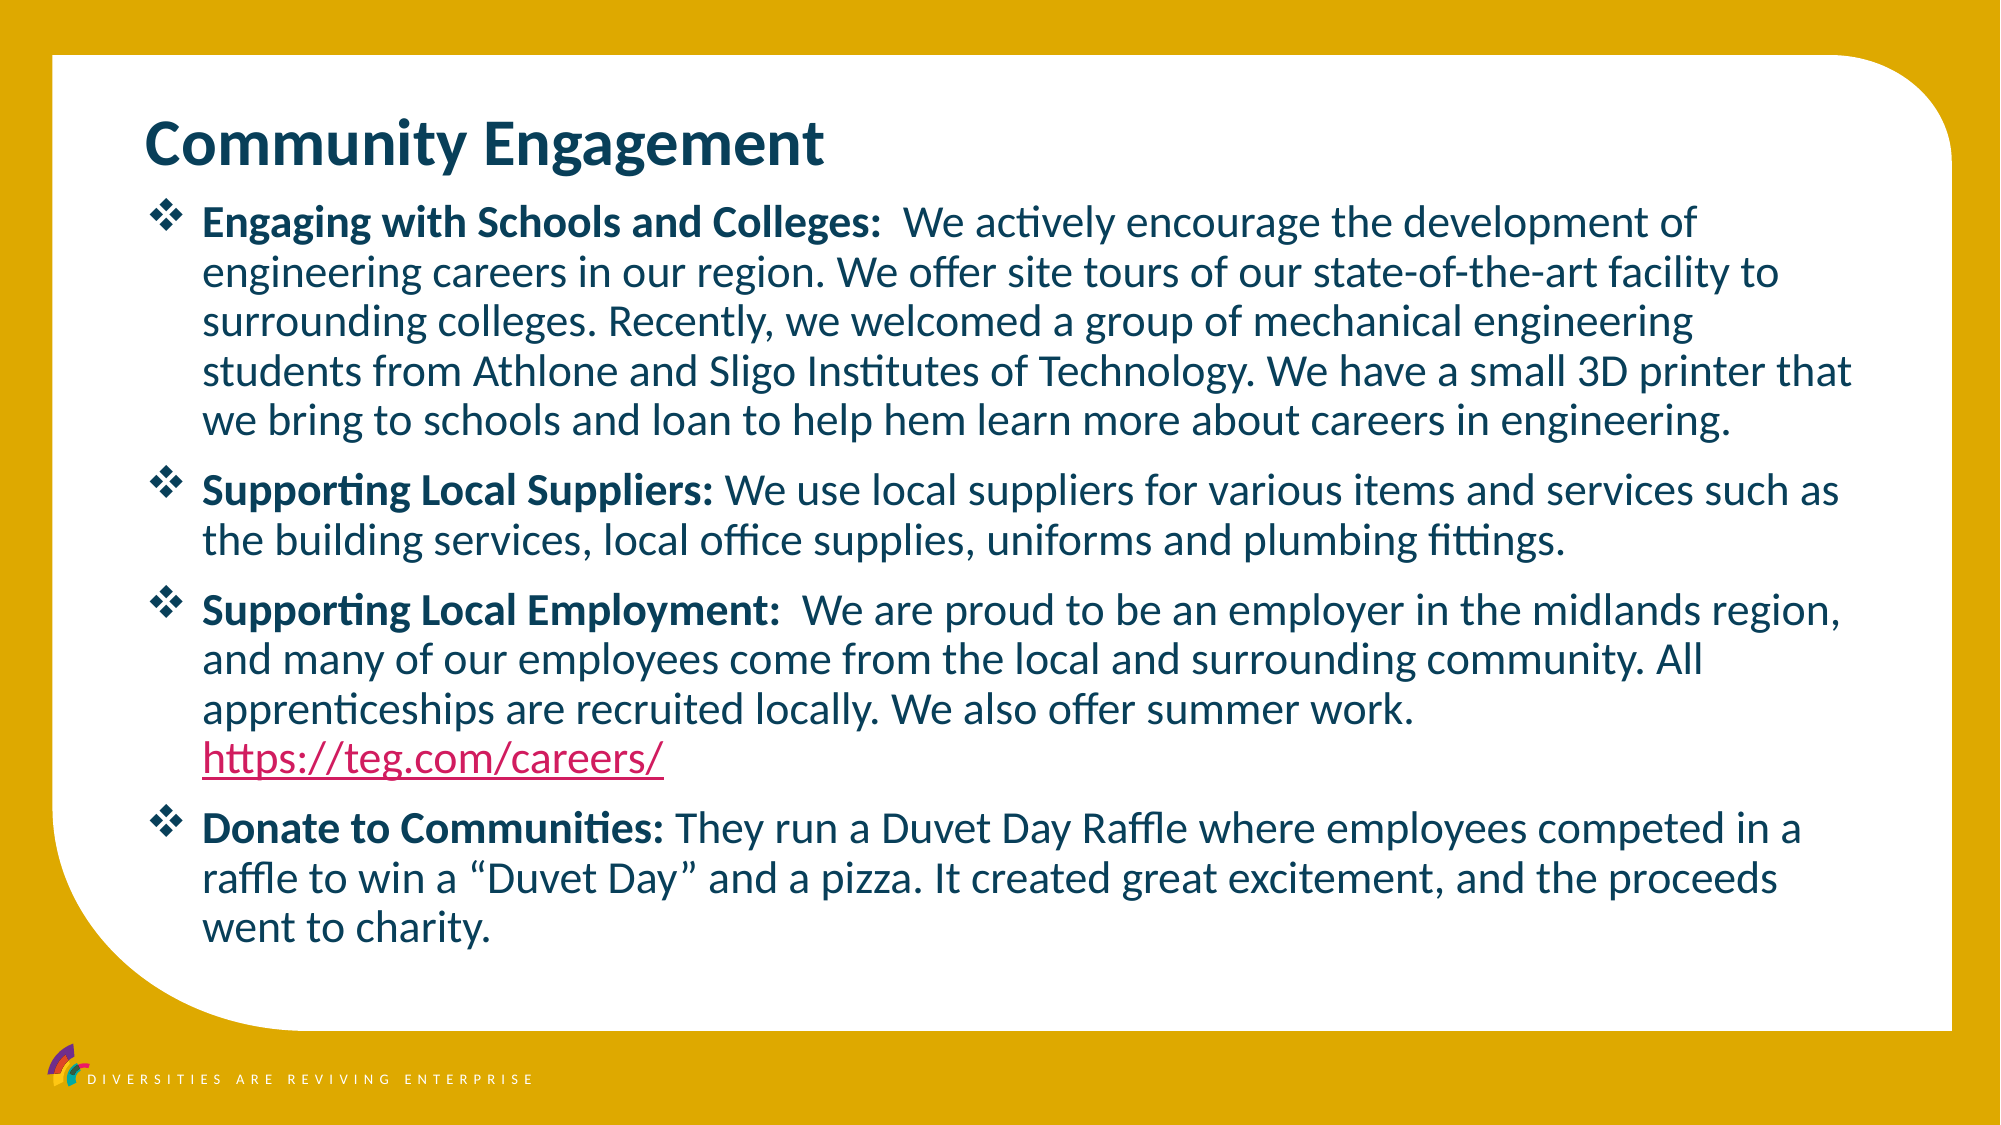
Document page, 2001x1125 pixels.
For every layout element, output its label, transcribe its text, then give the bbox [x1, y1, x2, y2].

list Engaging with Schools and Colleges: We actively encourage the development of engineering careers in our region. We offer site tours of our state-of-the-art facility to surrounding colleges. Recently, we welcomed a group of mechanical engineering students from Athlone and Sligo Institutes of Technology. We have a small 3D printer that we bring to schools and loan to help hem learn more about careers in engineering. Supporting Local Suppliers: We use local suppliers for various items and services such as the building services, local office supplies, uniforms and plumbing fittings. Supporting Local Employment: We are proud to be an employer in the midlands region, and many of our employees come from the local and surrounding community. All apprenticeships are recruited locally. We also offer summer work. https://teg.com/careers/ Donate to Communities: They run a Duvet Day Raffle where employees competed in a raffle to win a “Duvet Day” and a pizza. It created great excitement, and the proceeds went to charity. [130, 232, 1869, 823]
list Community Engagement [130, 100, 1869, 232]
